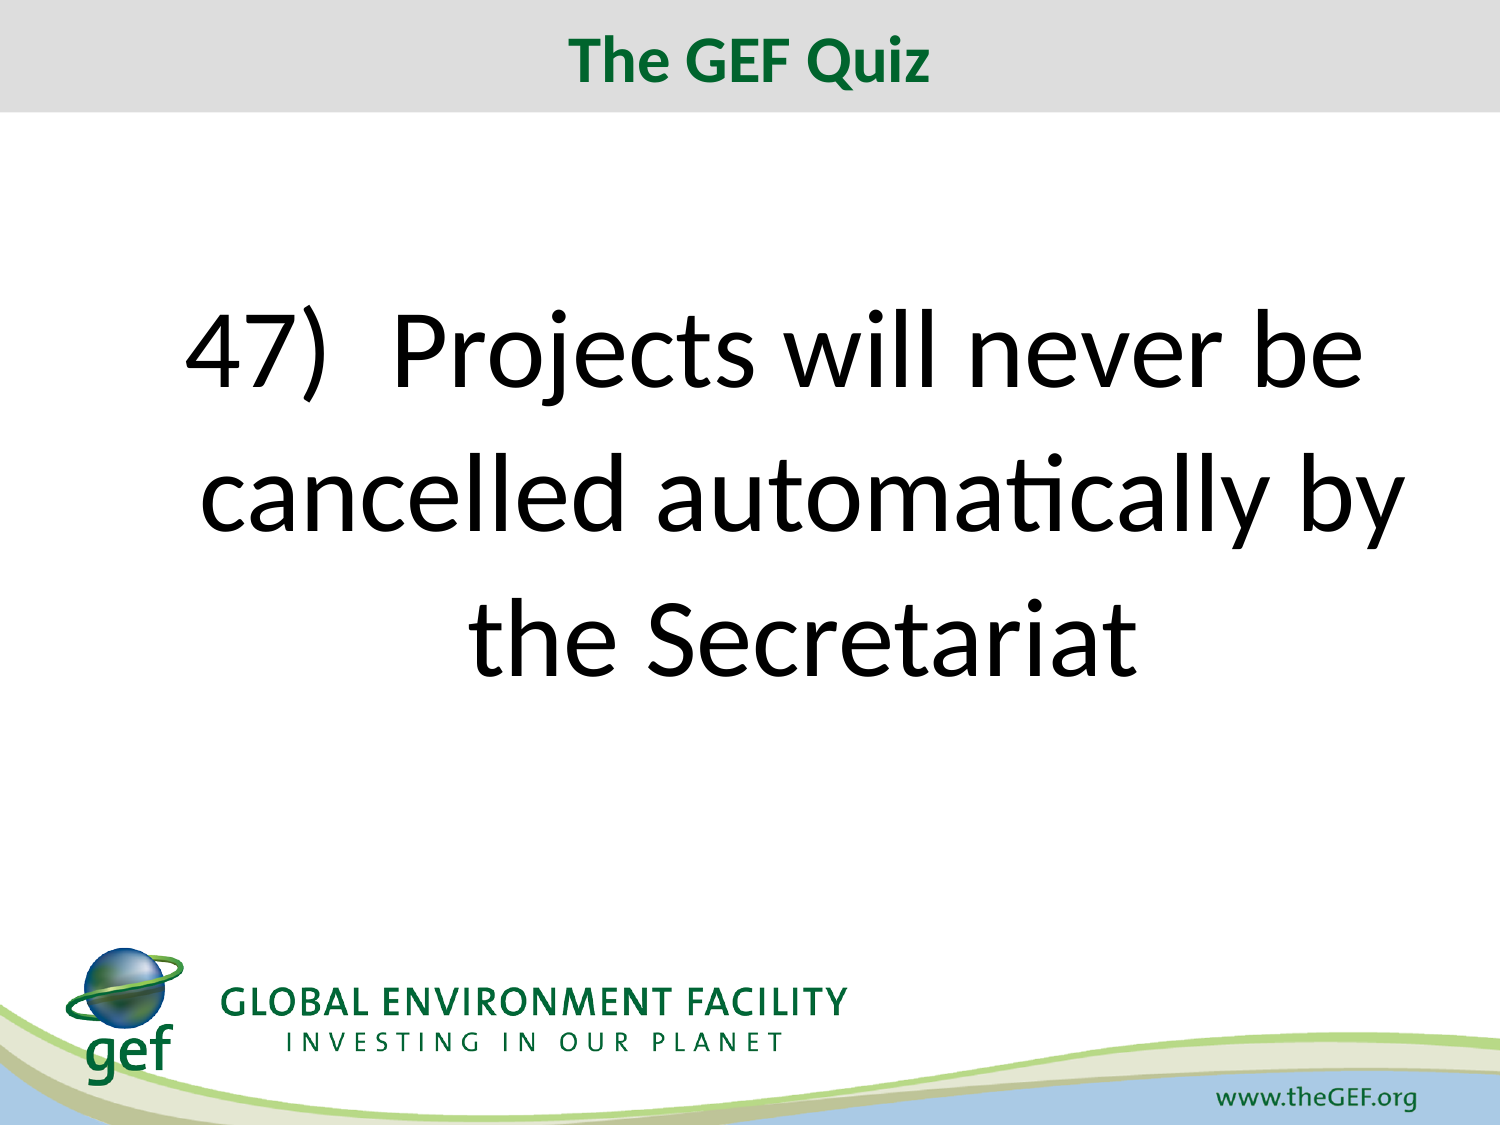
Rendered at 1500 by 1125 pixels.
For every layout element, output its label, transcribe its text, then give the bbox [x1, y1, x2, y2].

picture [0, 920, 1500, 1125]
text_box The GEF Quiz [0, 0, 1500, 113]
title 47) Projects will never be cancelled automatically by the Secretariat [100, 148, 1451, 906]
